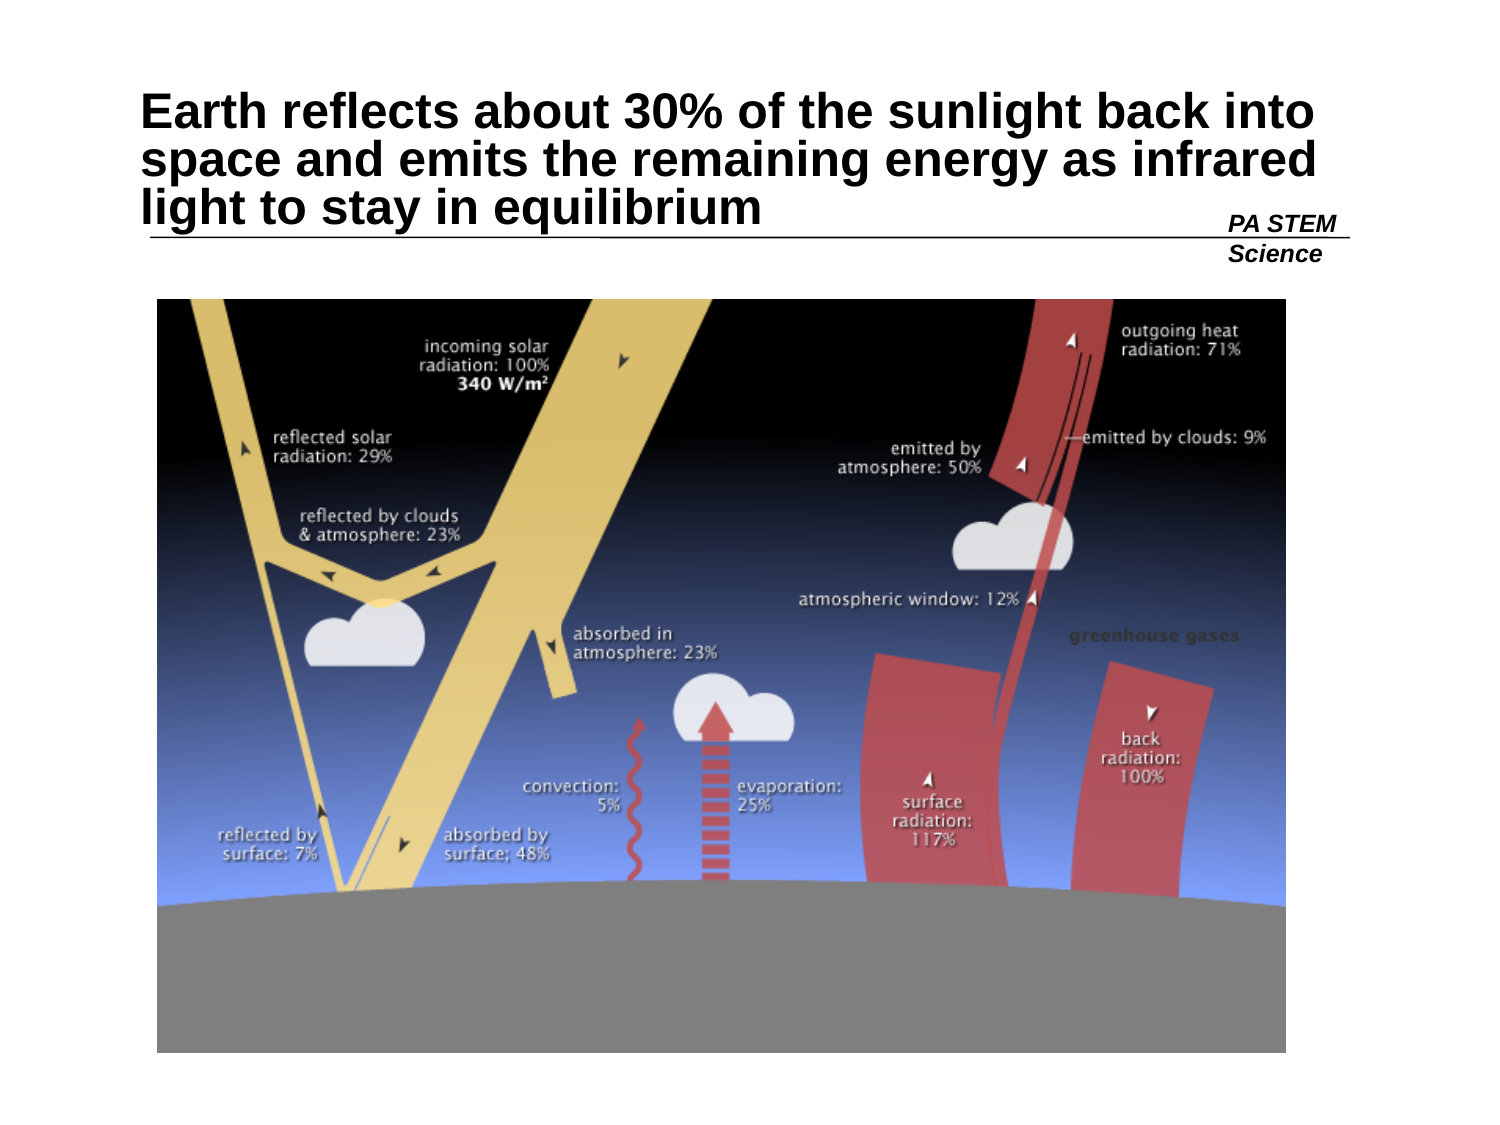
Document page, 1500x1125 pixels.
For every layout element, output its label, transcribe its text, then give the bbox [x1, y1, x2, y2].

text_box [149, 199, 1353, 276]
title Earth reflects about 30% of the sunlight back into space and emits the remaining energy as infrared light to stay in equilibrium [124, 62, 1426, 263]
picture [156, 299, 1286, 1053]
